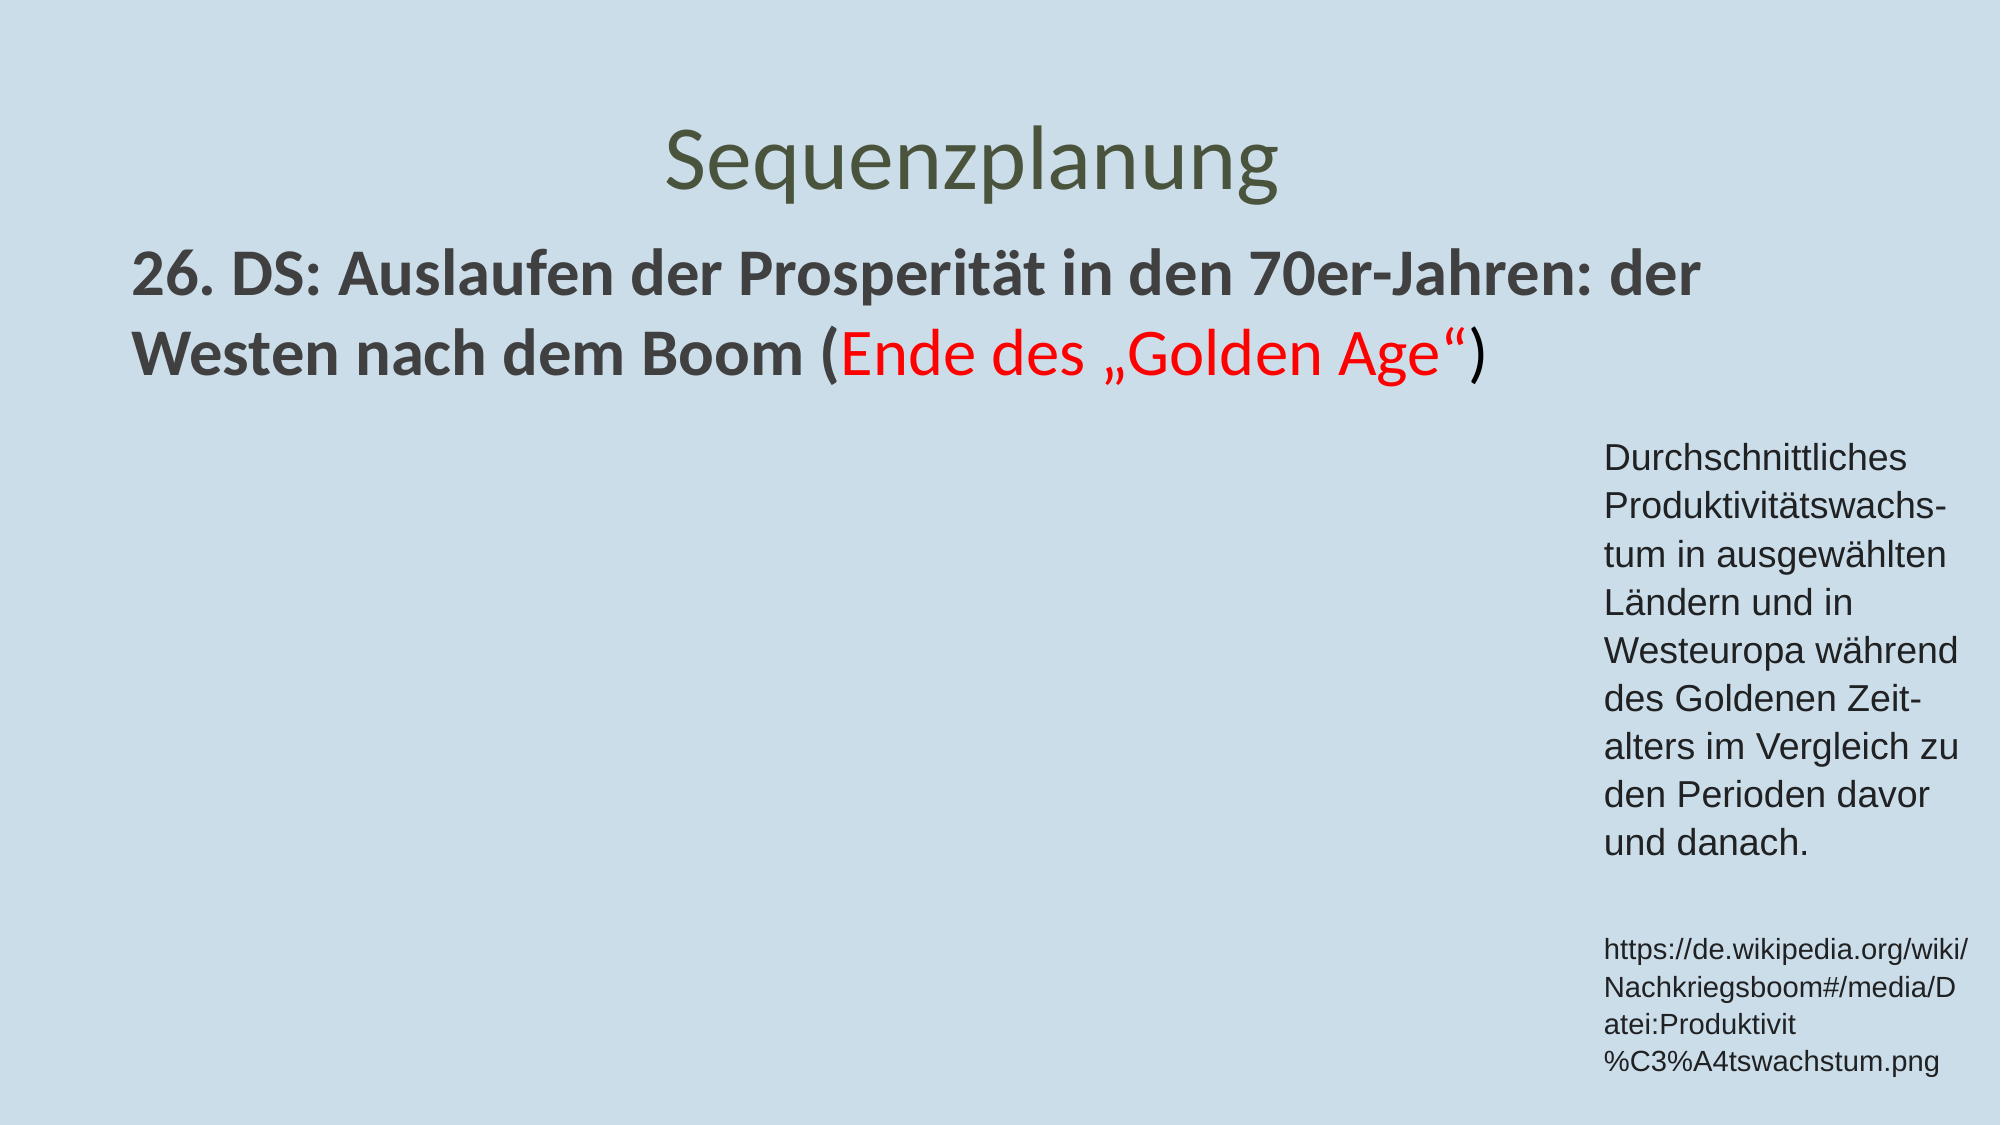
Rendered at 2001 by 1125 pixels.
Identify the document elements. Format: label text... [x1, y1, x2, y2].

list 26. DS: Auslaufen der Prosperität in den 70er-Jahren: der Westen nach dem Boom (Ende des „Golden Age“) [116, 221, 1839, 990]
text_box Durchschnittliches Produktivitätswachs-tum in ausgewählten Ländern und in Westeuropa während des Goldenen Zeit-alters im Vergleich zu den Perioden davor und danach. https://de.wikipedia.org/wiki/Nachkriegsboom#/media/Datei:Produktivit%C3%A4tswachstum.png [1589, 422, 1986, 1086]
text_box Sequenzplanung [137, 102, 1788, 222]
